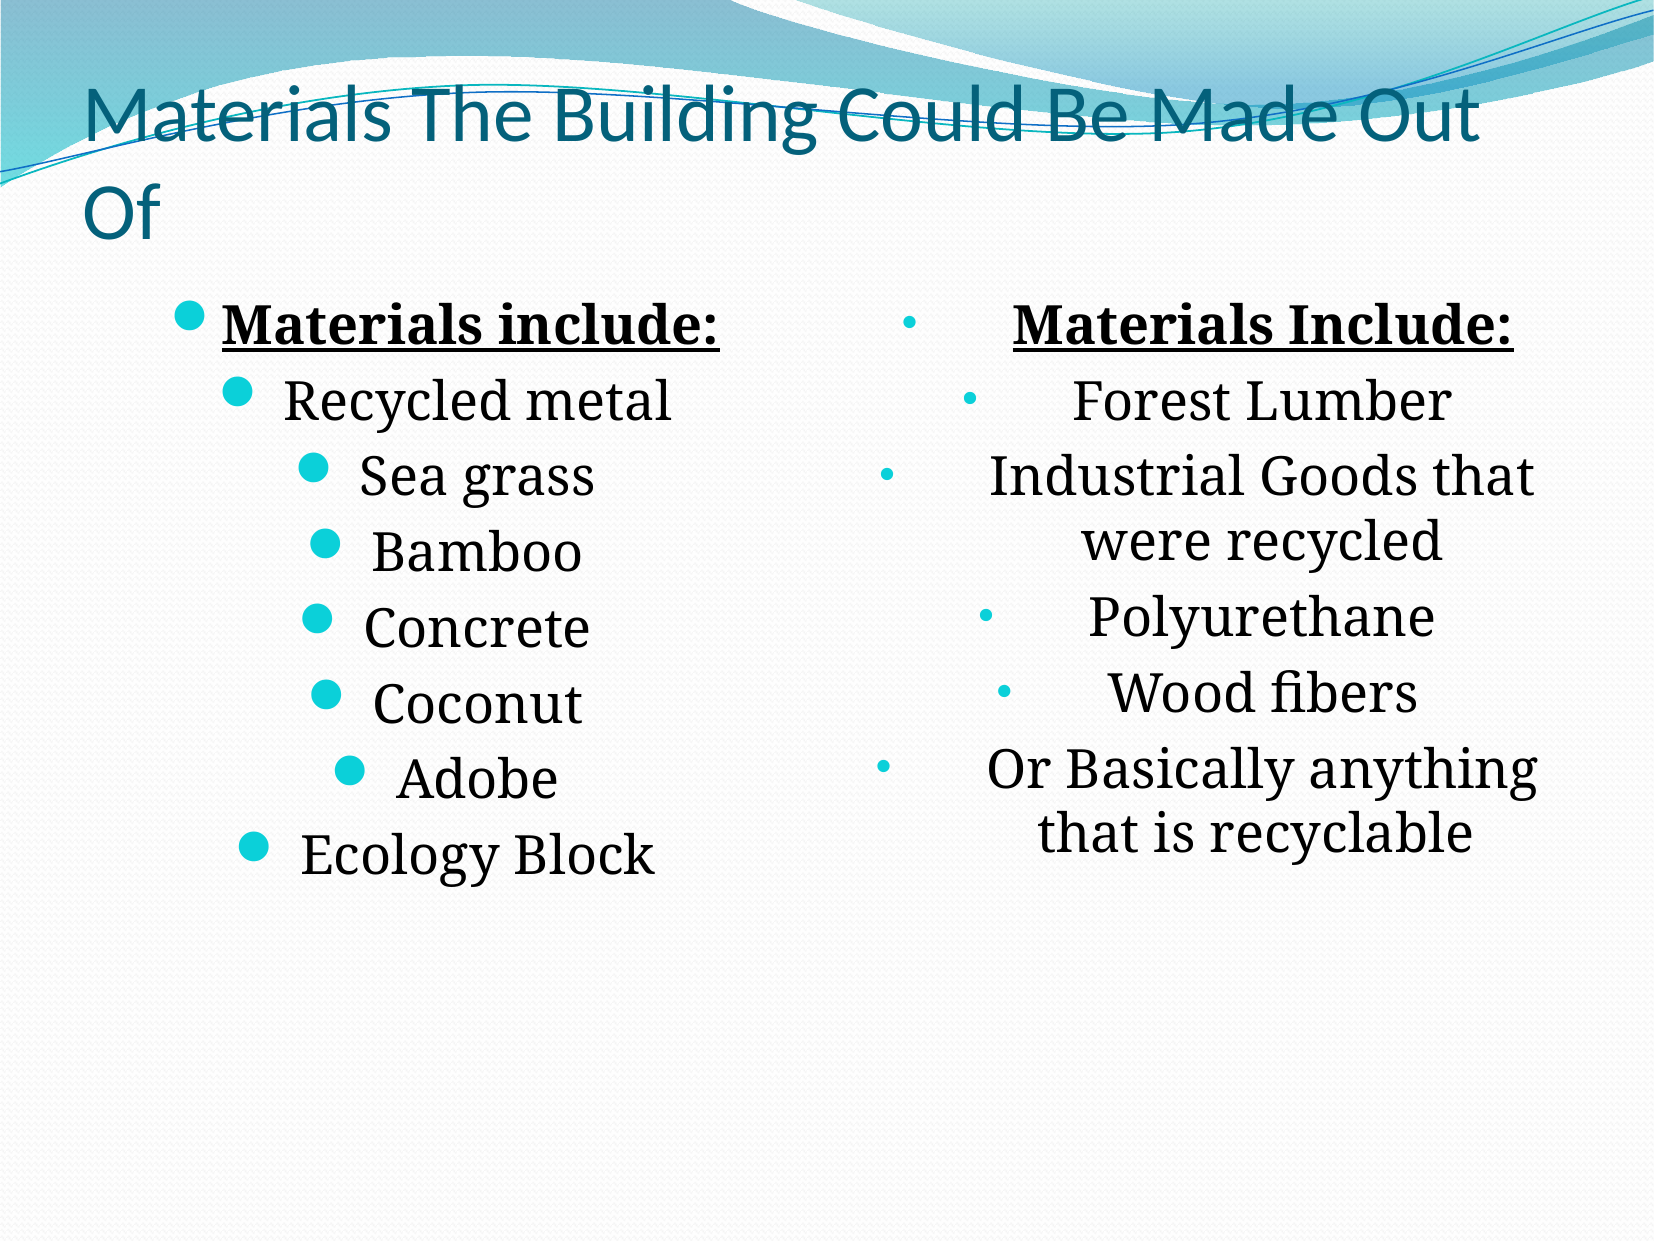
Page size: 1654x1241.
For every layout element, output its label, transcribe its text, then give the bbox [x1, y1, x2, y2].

list Materials Include: Forest Lumber Industrial Goods that were recycled Polyurethane Wood fibers Or Basically anything that is recyclable [844, 290, 1570, 1133]
title Materials The Building Could Be Made Out Of [82, 49, 1570, 256]
list Materials include: Recycled metal Sea grass Bamboo Concrete Coconut Adobe Ecology Block [82, 290, 808, 1108]
